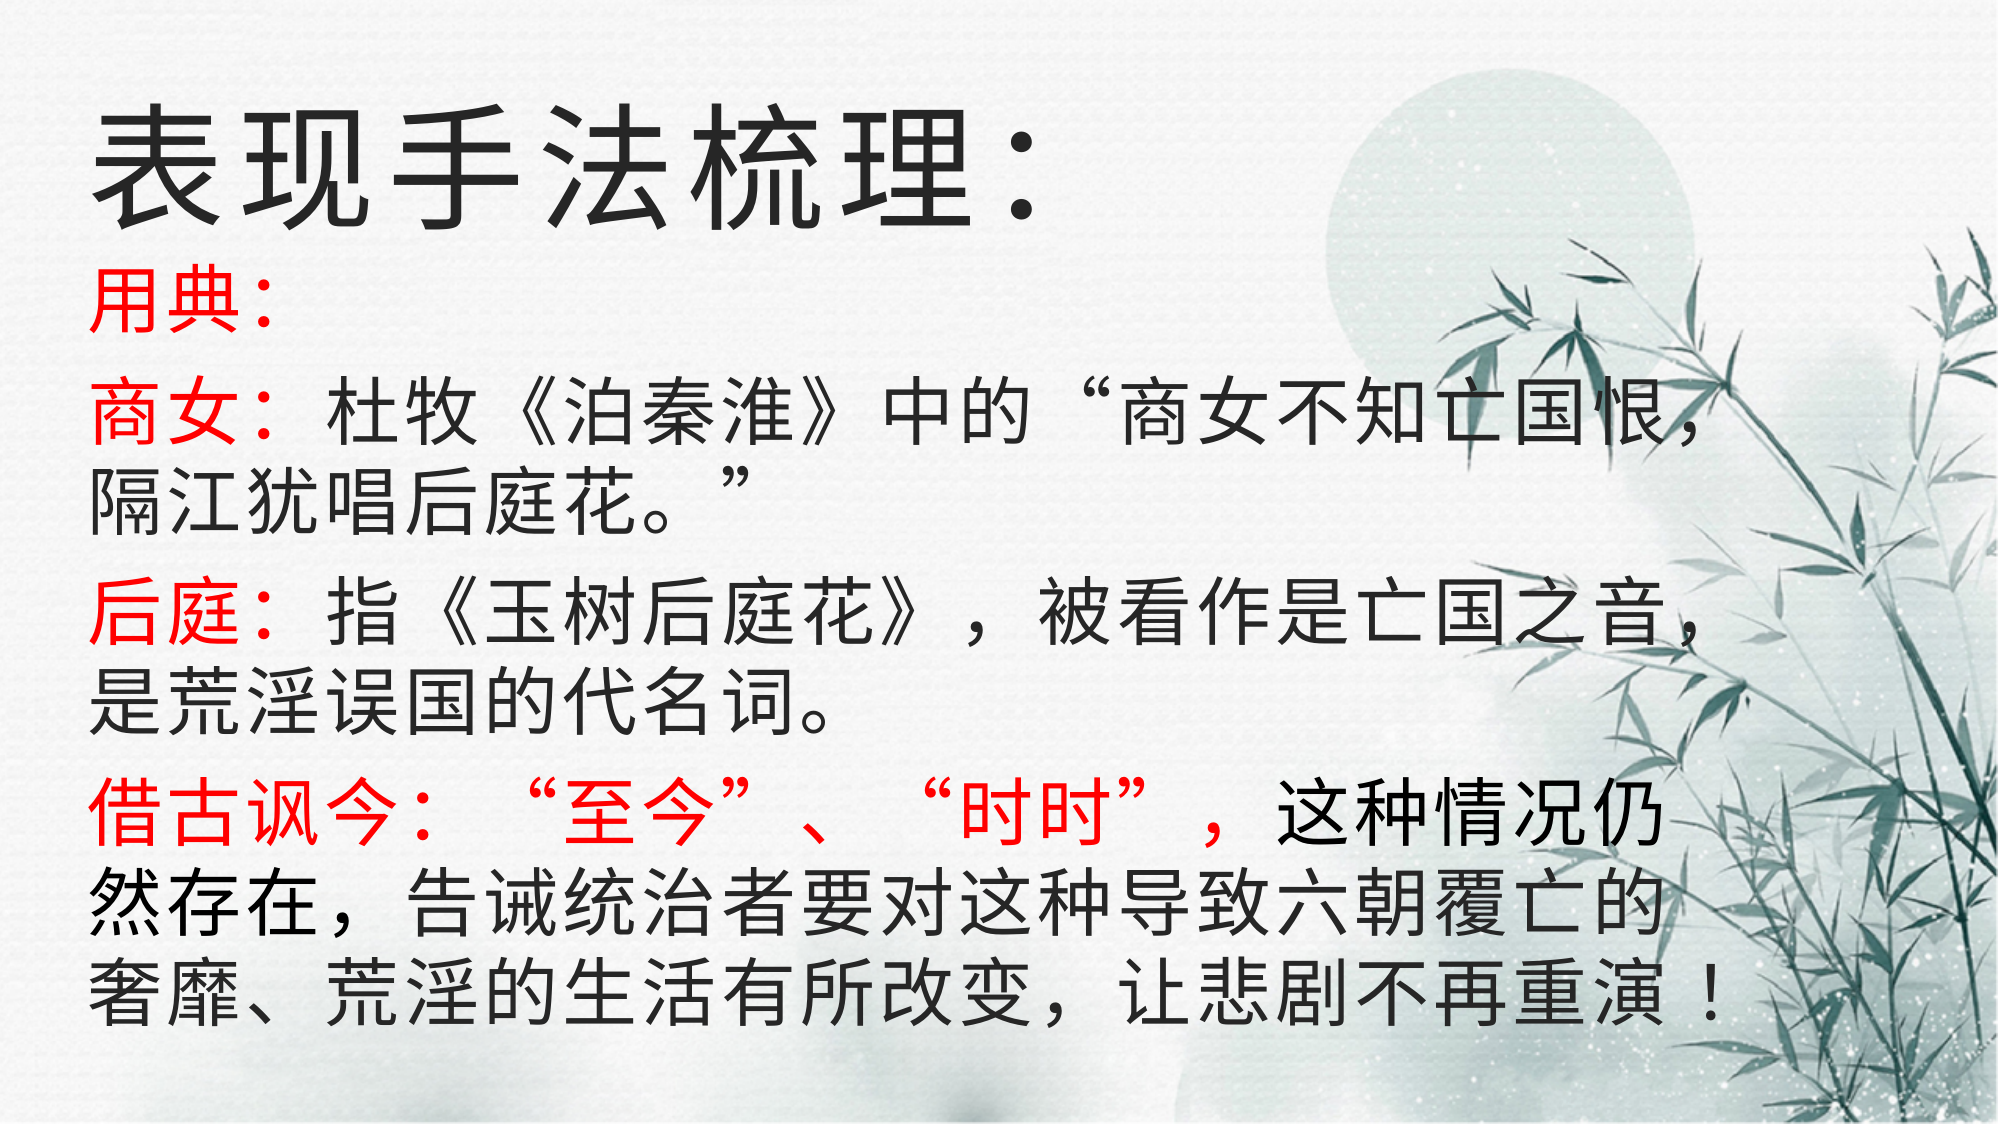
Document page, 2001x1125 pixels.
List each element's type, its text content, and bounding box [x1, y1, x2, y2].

subtitle 用典： 商女：杜牧《泊秦淮》中的“商女不知亡国恨，隔江犹唱后庭花。” 后庭：指《玉树后庭花》，被看作是亡国之音，是荒淫误国的代名词。 借古讽今：“至今”、“时时”，这种情况仍然存在，告诫统治者要对这种导致六朝覆亡的奢靡、荒淫的生活有所改变，让悲剧不再重演 ！ [72, 254, 1733, 1096]
picture [0, 0, 1998, 1124]
title 表现手法梳理： [72, 52, 1325, 254]
